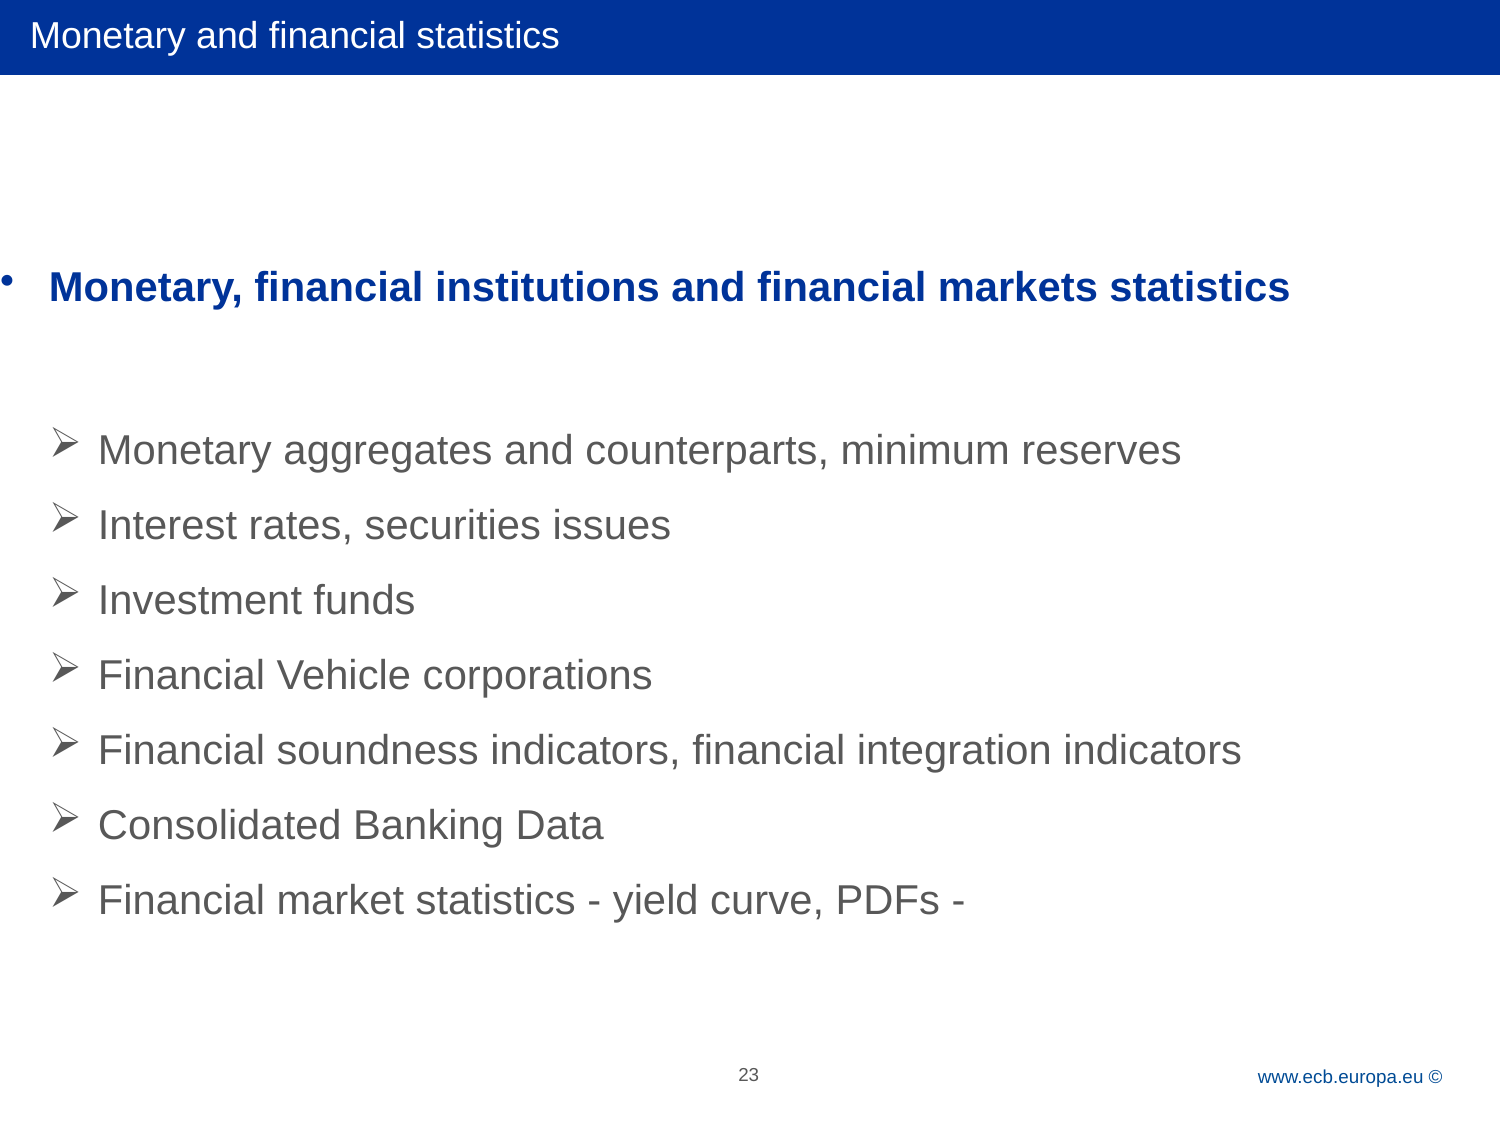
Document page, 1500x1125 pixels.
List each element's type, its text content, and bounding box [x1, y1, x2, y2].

list Monetary, financial institutions and financial markets statistics Monetary aggregates and counterparts, minimum reserves Interest rates, securities issues Investment funds Financial Vehicle corporations Financial soundness indicators, financial integration indicators Consolidated Banking Data Financial market statistics - yield curve, PDFs - [0, 172, 1500, 1059]
title Monetary and financial statistics [29, 0, 1500, 149]
slide_number 23 [714, 1062, 783, 1102]
